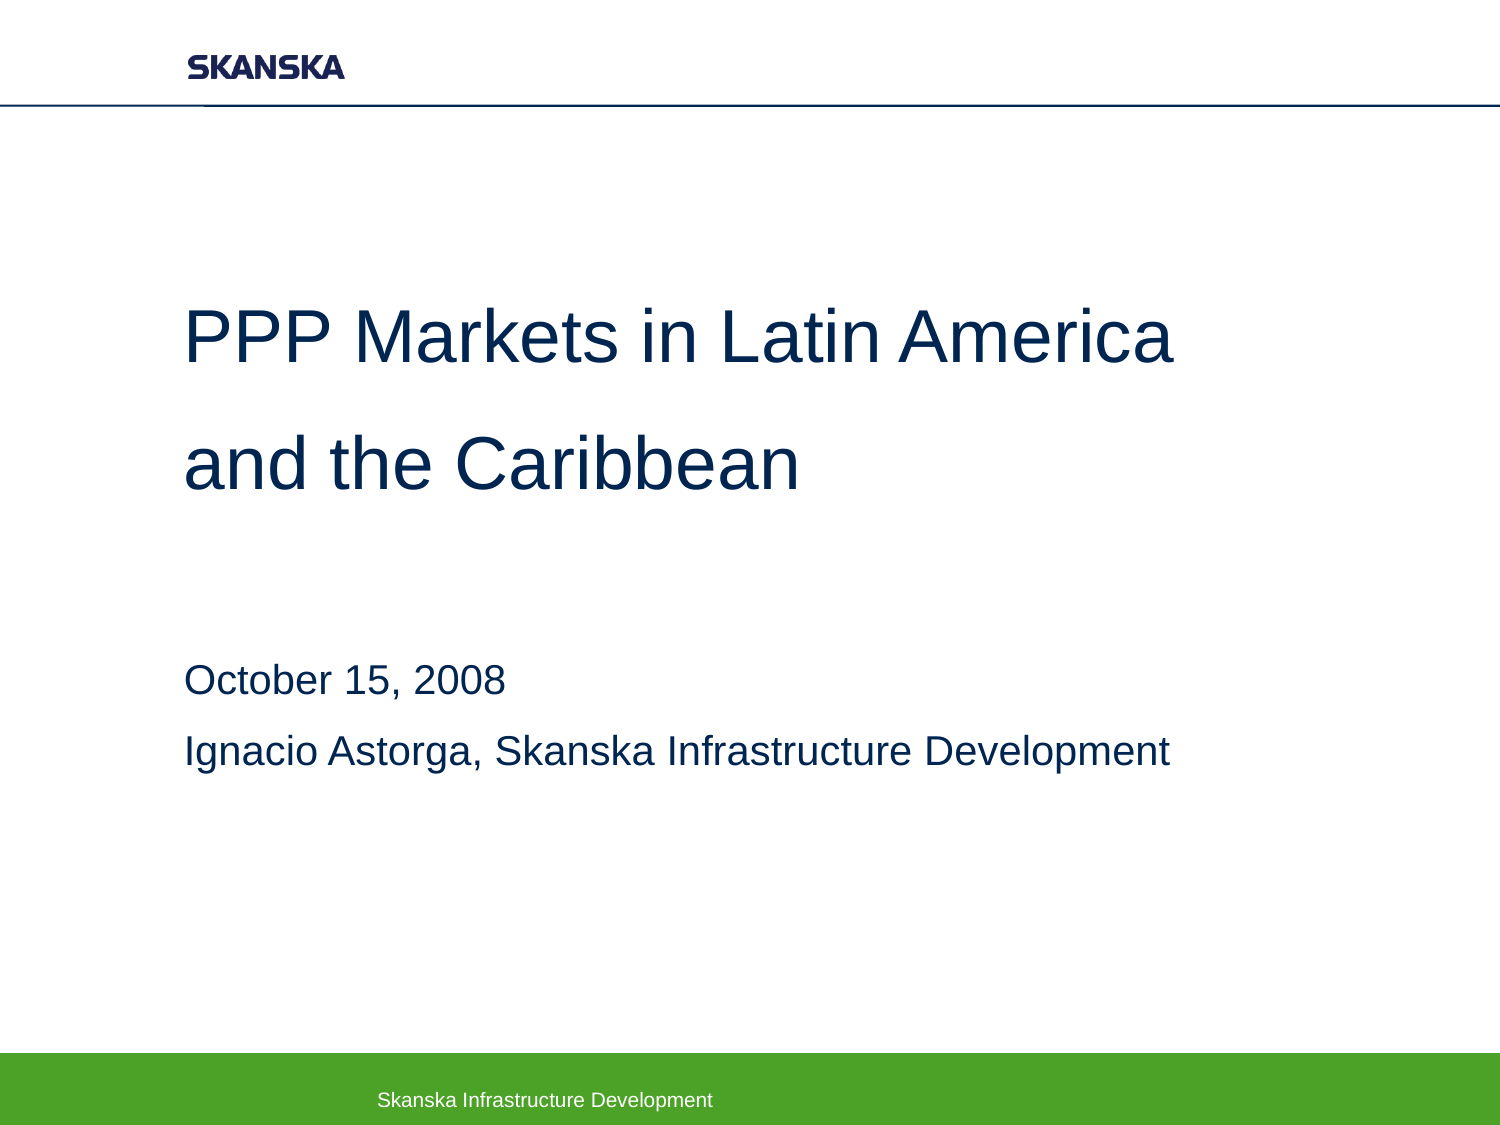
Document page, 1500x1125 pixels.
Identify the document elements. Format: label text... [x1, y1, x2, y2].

text_box PPP Markets in Latin America and the Caribbean October 15, 2008 Ignacio Astorga, Skanska Infrastructure Development [176, 279, 1440, 1011]
footer Skanska Infrastructure Development [361, 1078, 1284, 1110]
picture [188, 55, 345, 79]
